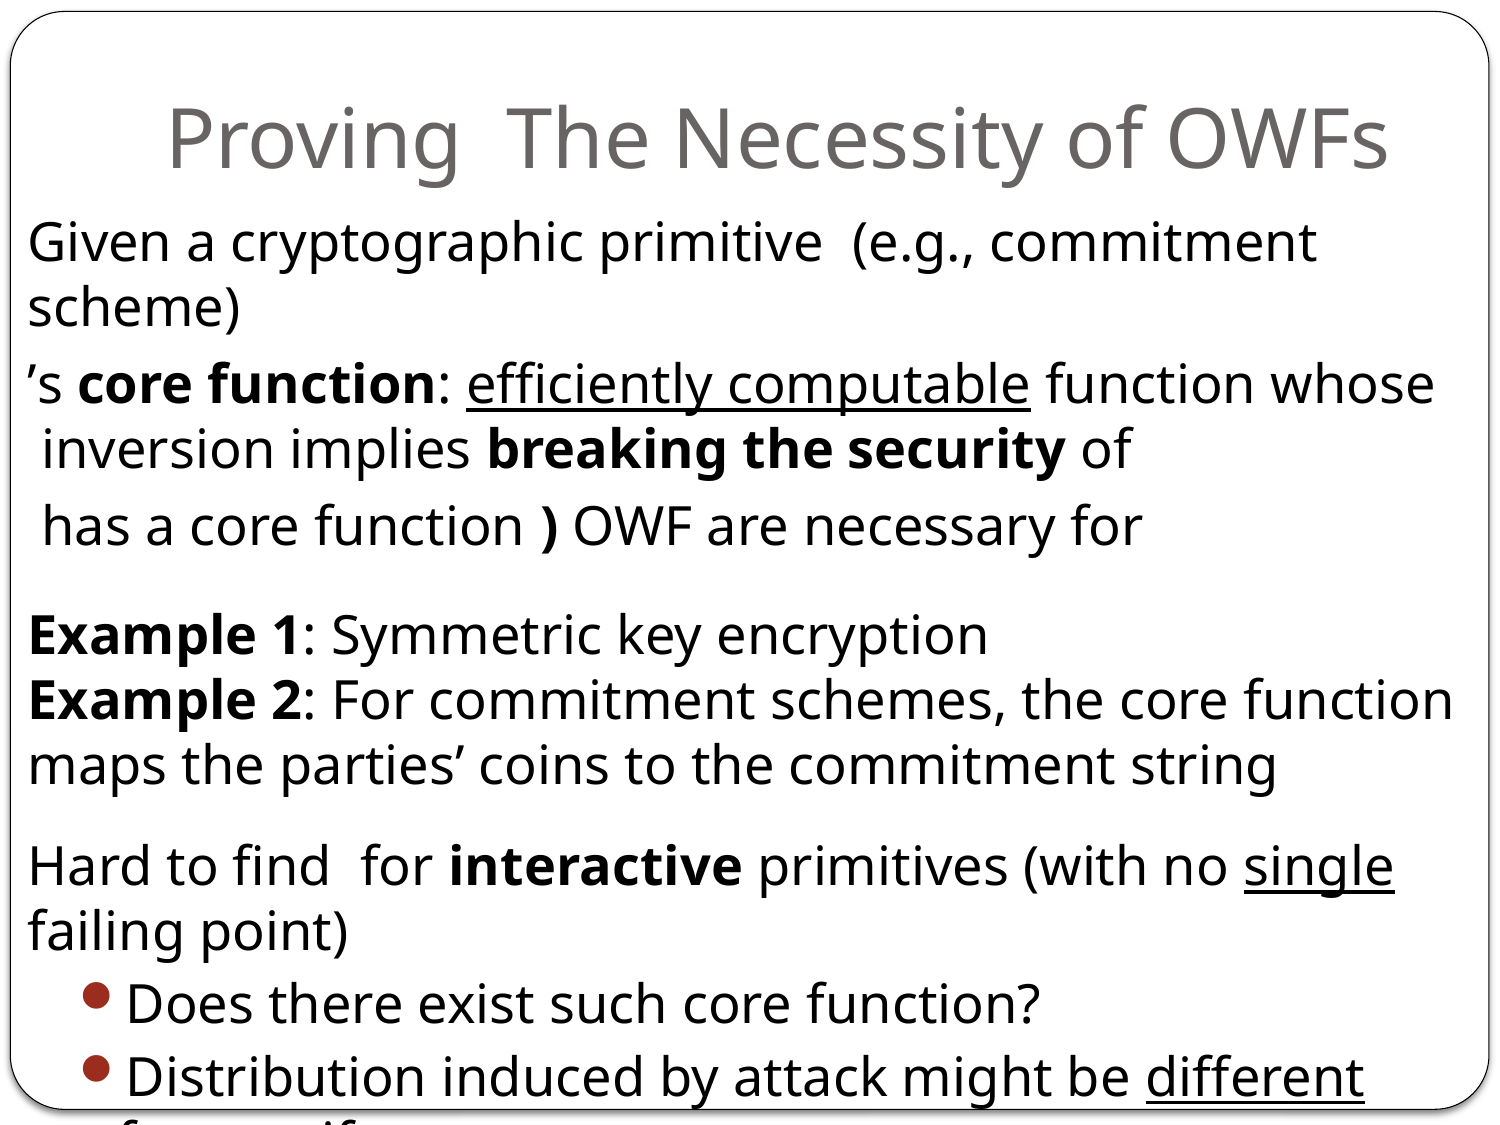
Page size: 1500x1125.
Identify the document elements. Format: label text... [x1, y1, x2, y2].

title Proving The Necessity of OWFs [149, 12, 1426, 201]
